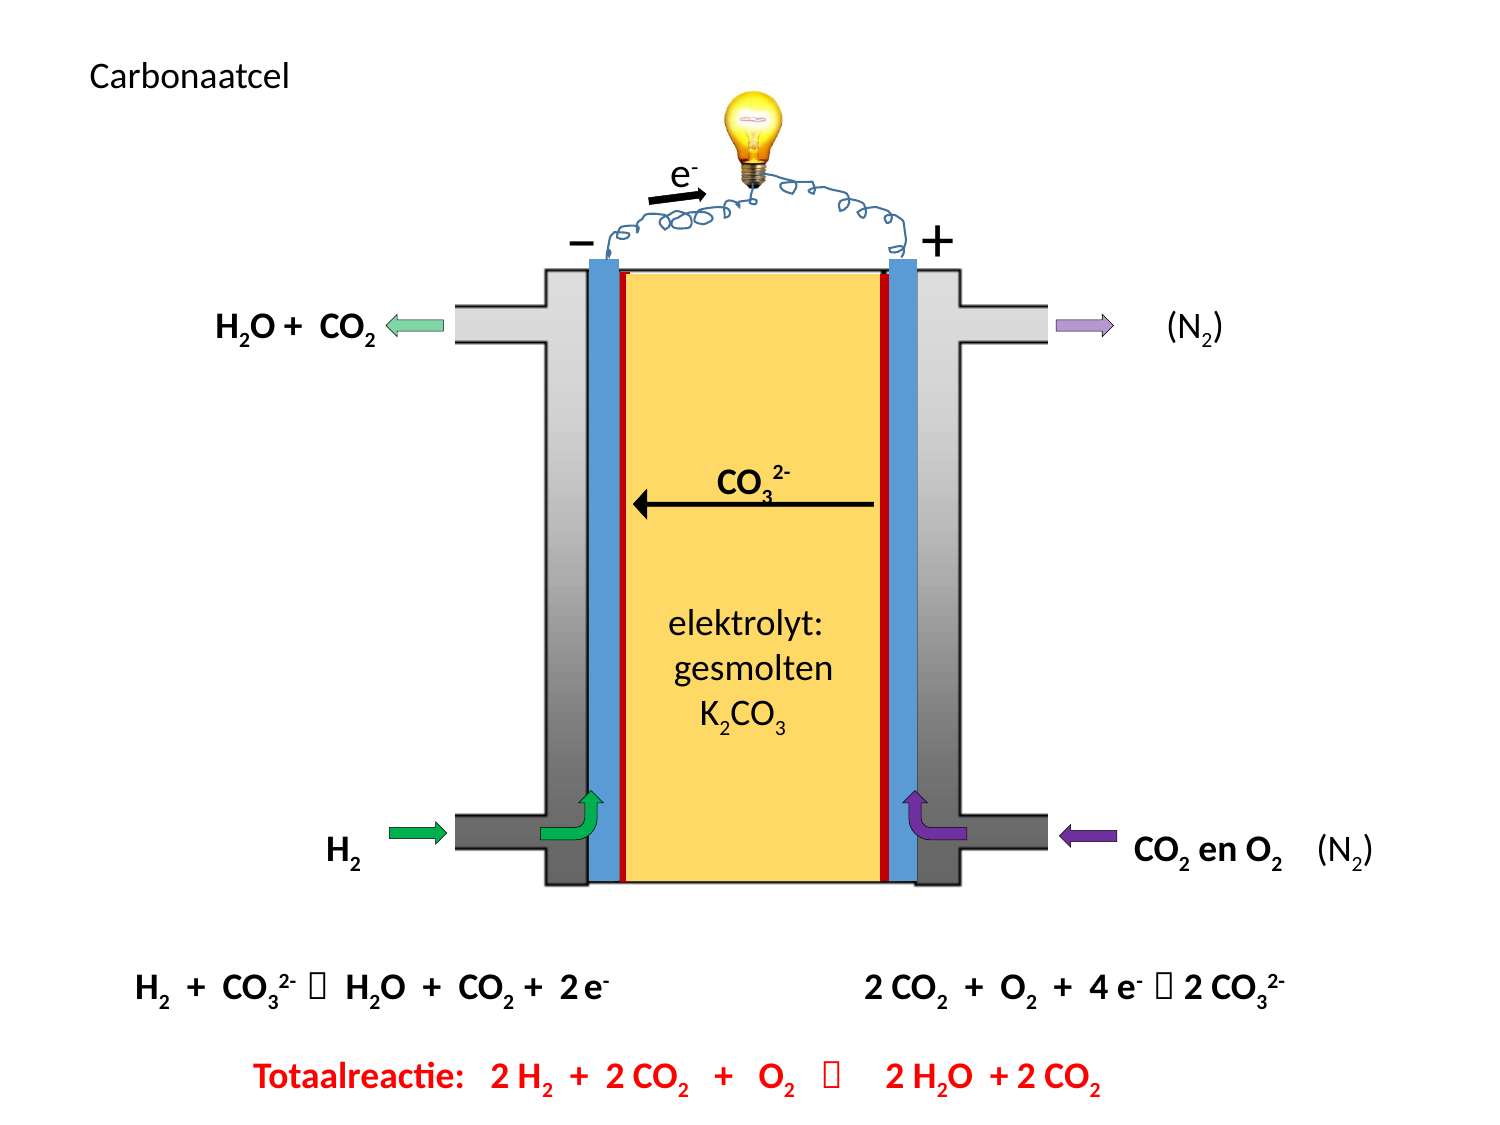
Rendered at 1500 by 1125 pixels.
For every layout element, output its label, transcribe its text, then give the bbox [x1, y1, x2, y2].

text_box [73, 89, 1469, 910]
text_box H2 + CO32-  H2O + CO2 + 2 e- 2 CO2 + O2 + 4 e-  2 CO32- [52, 955, 1500, 1021]
text_box Totaalreactie: 2 H2 + 2 CO2 + O2  2 H2O + 2 CO2 [229, 1043, 1500, 1109]
text_box Carbonaatcel [74, 43, 306, 89]
